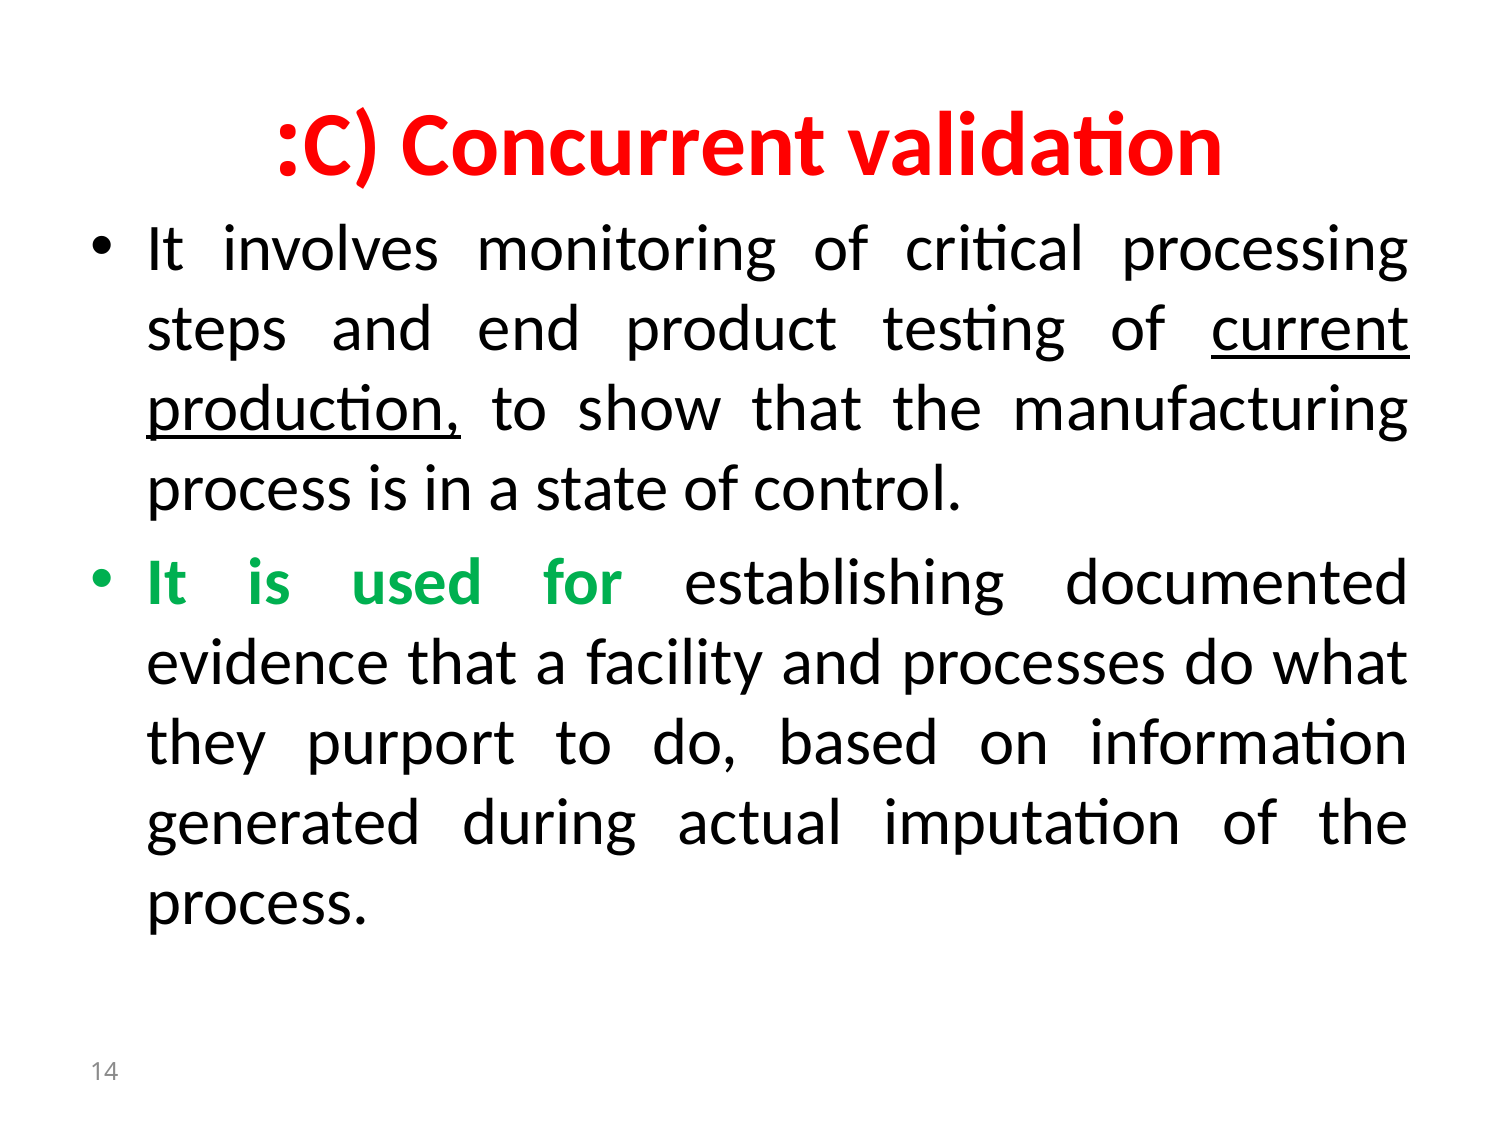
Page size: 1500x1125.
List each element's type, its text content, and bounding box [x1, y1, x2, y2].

slide_number 14 [75, 1042, 425, 1103]
title C) Concurrent validation: [75, 45, 1425, 196]
list It involves monitoring of critical processing steps and end product testing of current production, to show that the manufacturing process is in a state of control. It is used for establishing documented evidence that a facility and processes do what they purport to do, based on information generated during actual imputation of the process. [75, 196, 1425, 1005]
